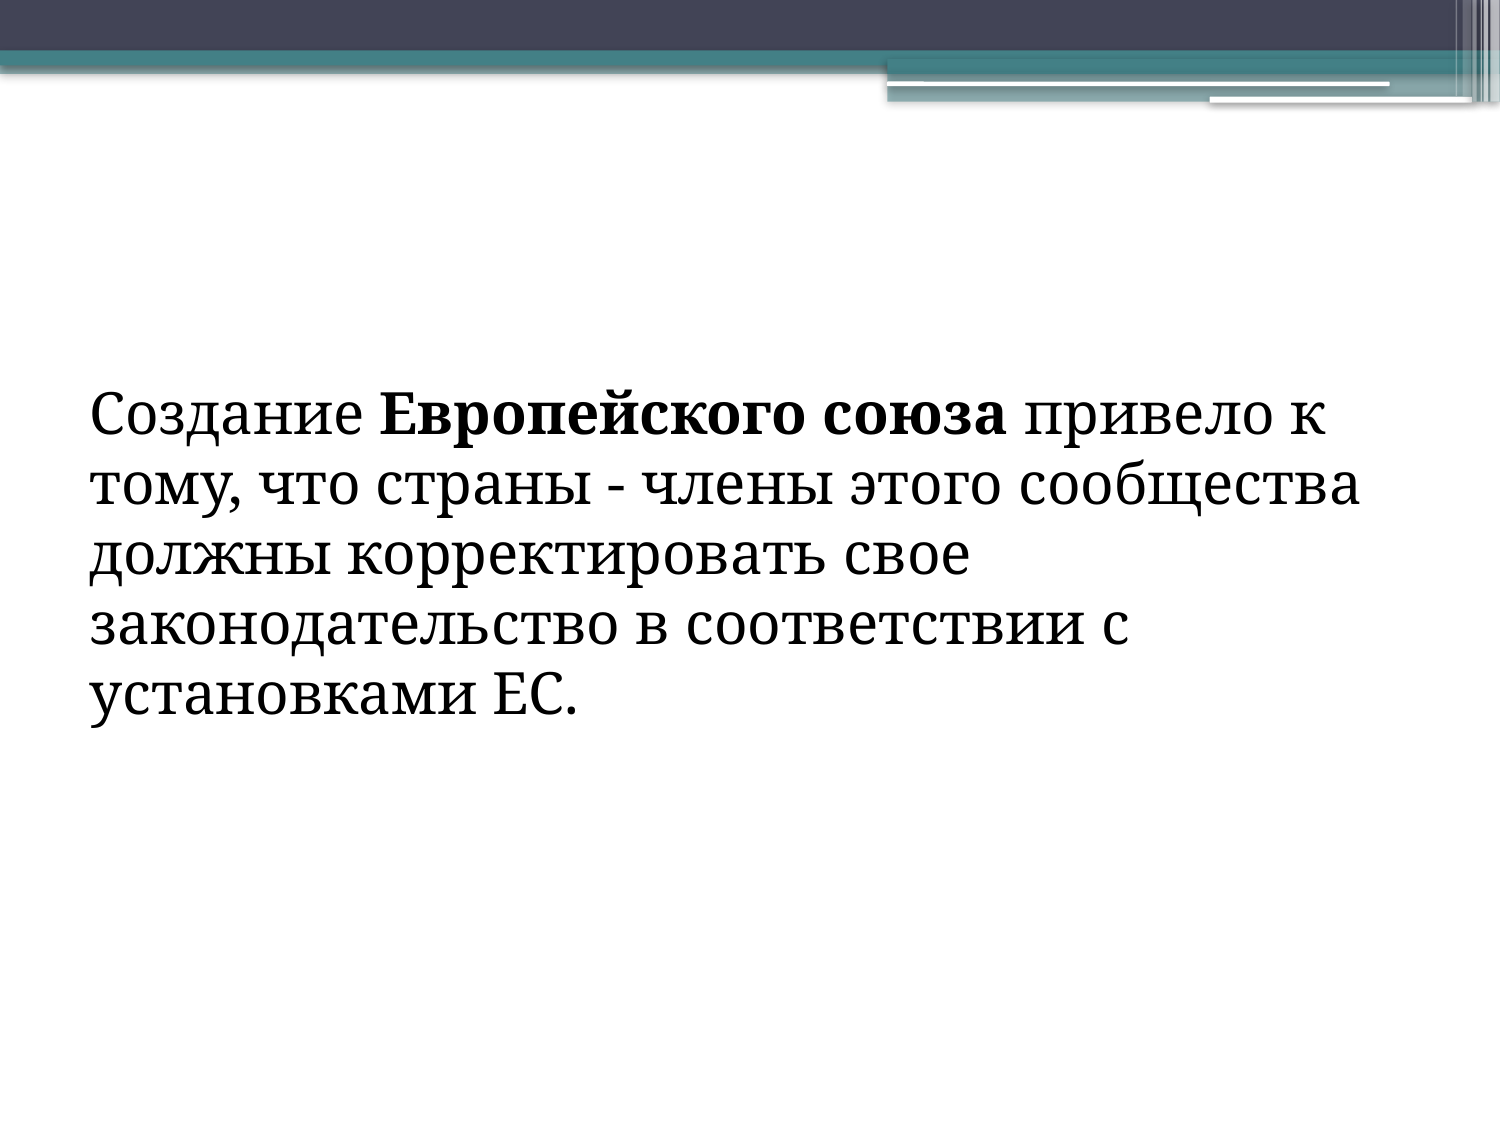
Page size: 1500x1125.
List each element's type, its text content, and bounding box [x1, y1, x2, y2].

list Создание Европейского союза привело к тому, что страны - члены этого сообщества должны корректировать свое законодательство в соответствии с установками ЕС. [75, 368, 1425, 1079]
